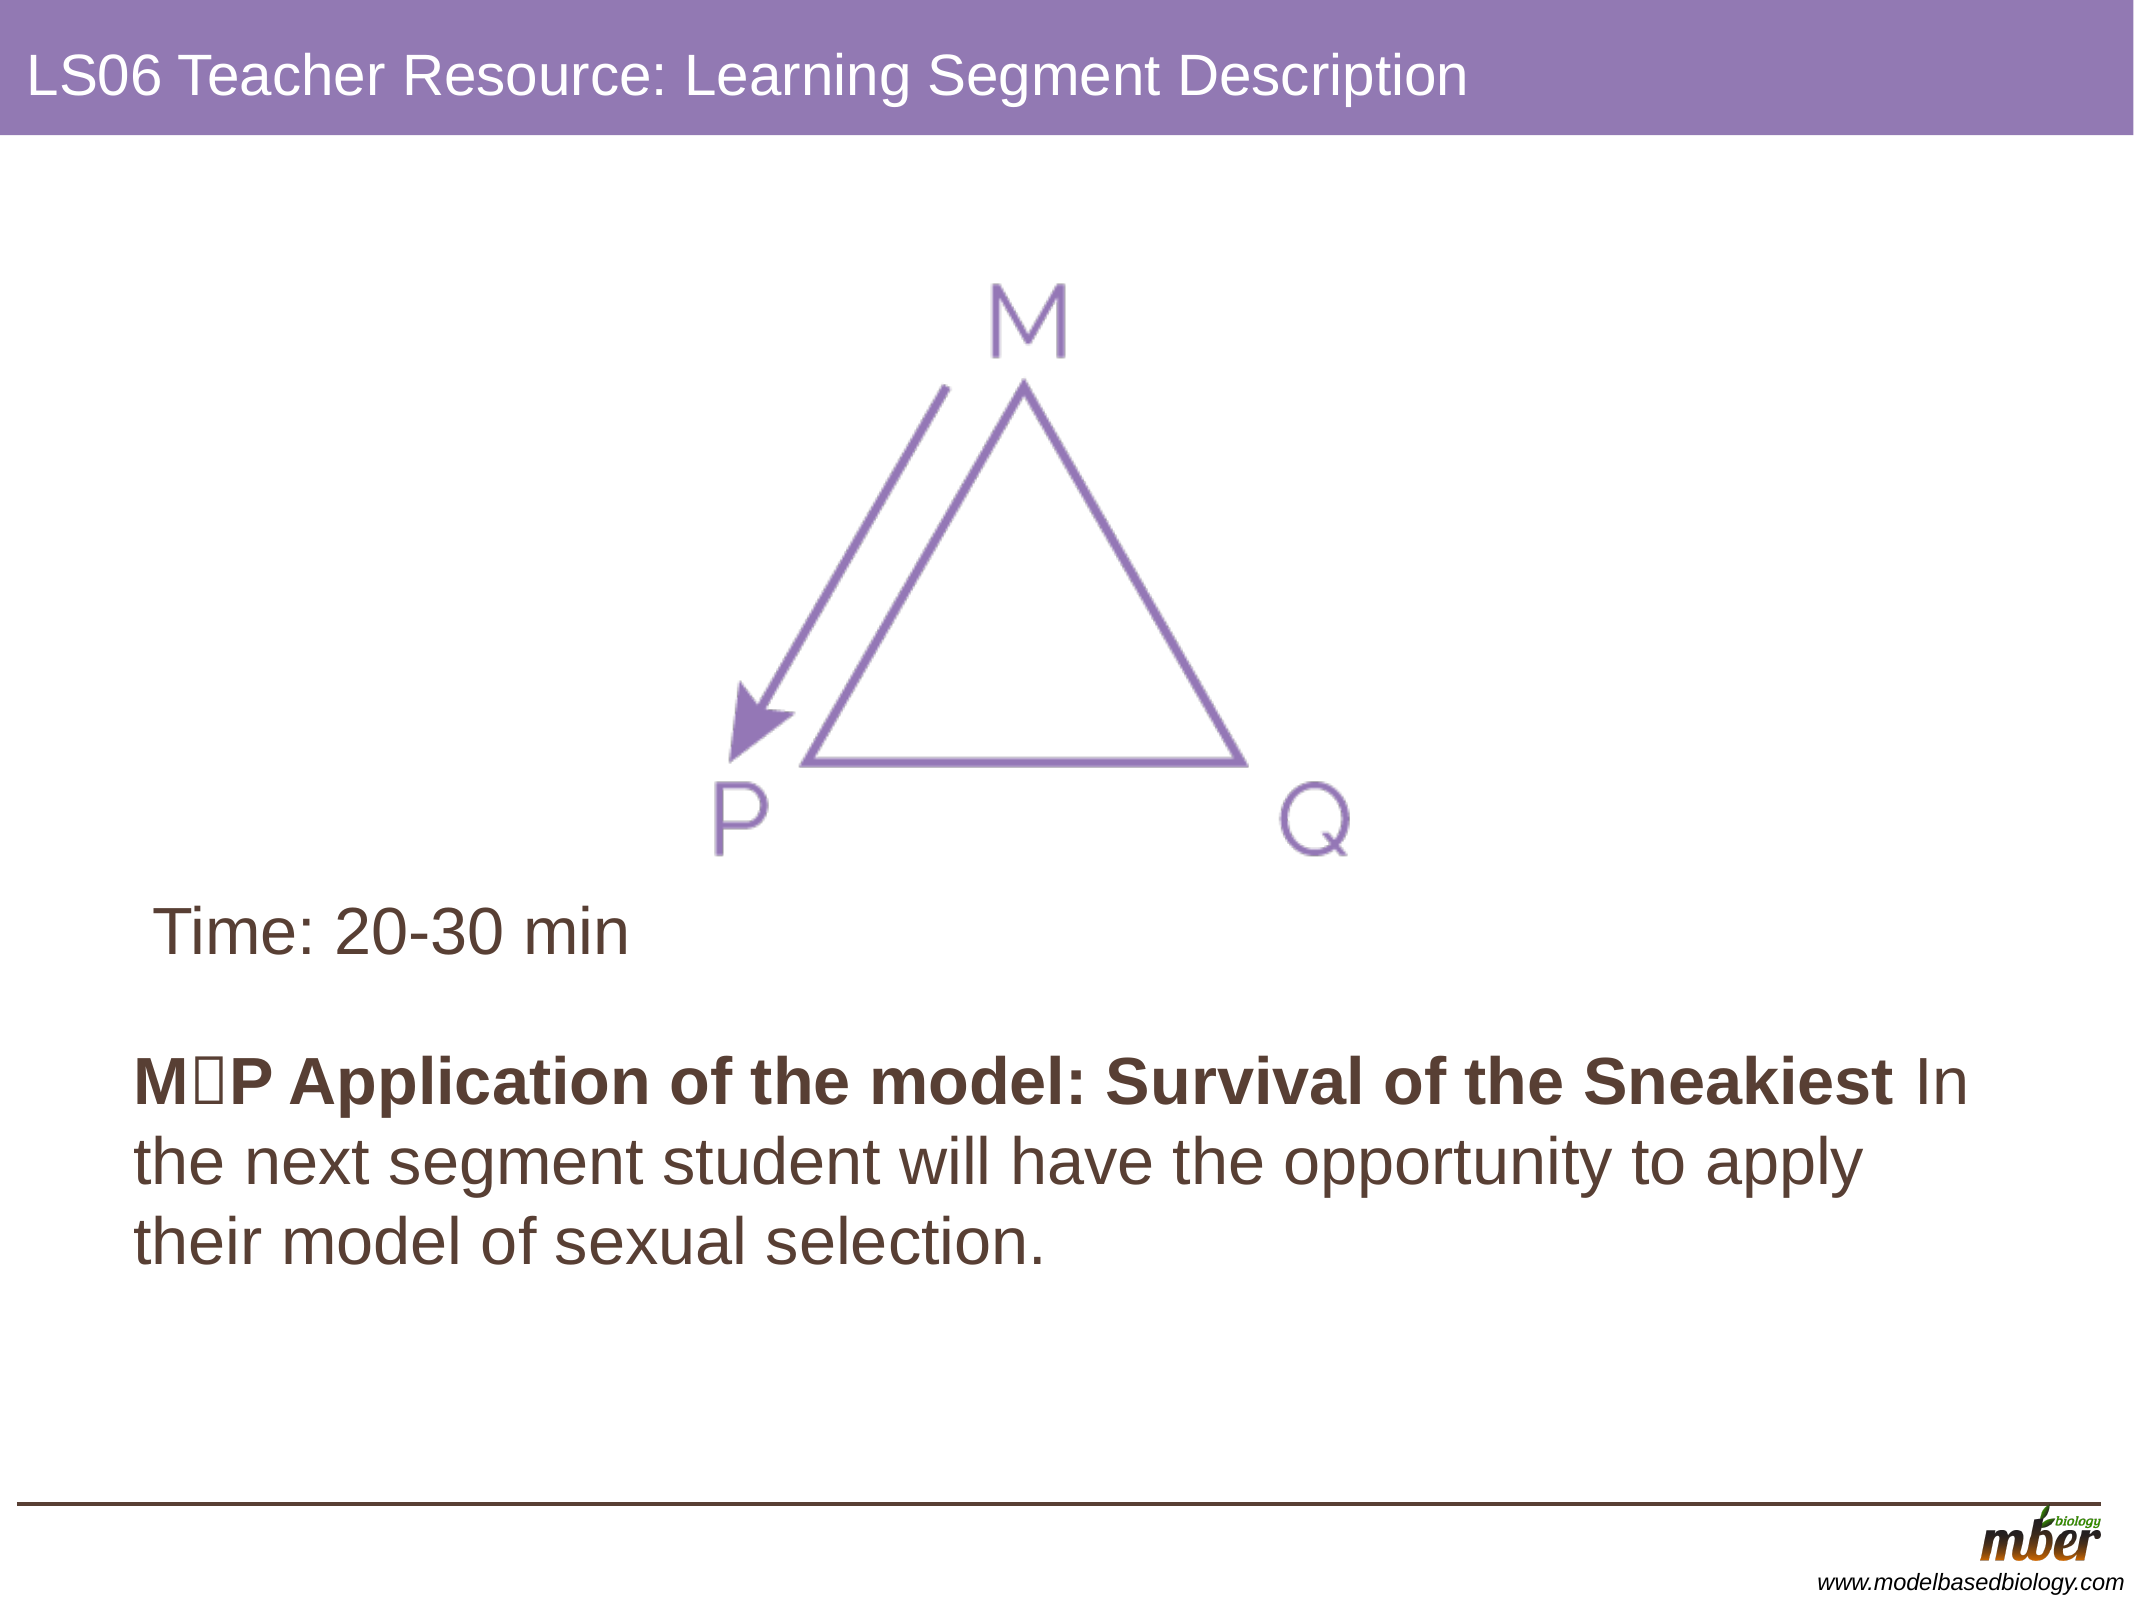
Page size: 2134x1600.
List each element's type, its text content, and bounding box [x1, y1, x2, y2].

picture [1980, 1504, 2101, 1561]
picture [707, 269, 1354, 880]
text_box MP Application of the model: Survival of the Sneakiest In the next segment student will have the opportunity to apply their model of sexual selection. [125, 1029, 1993, 1286]
title LS06 Teacher Resource: Learning Segment Description [17, 31, 1736, 114]
text_box Time: 20-30 min [76, 879, 708, 977]
